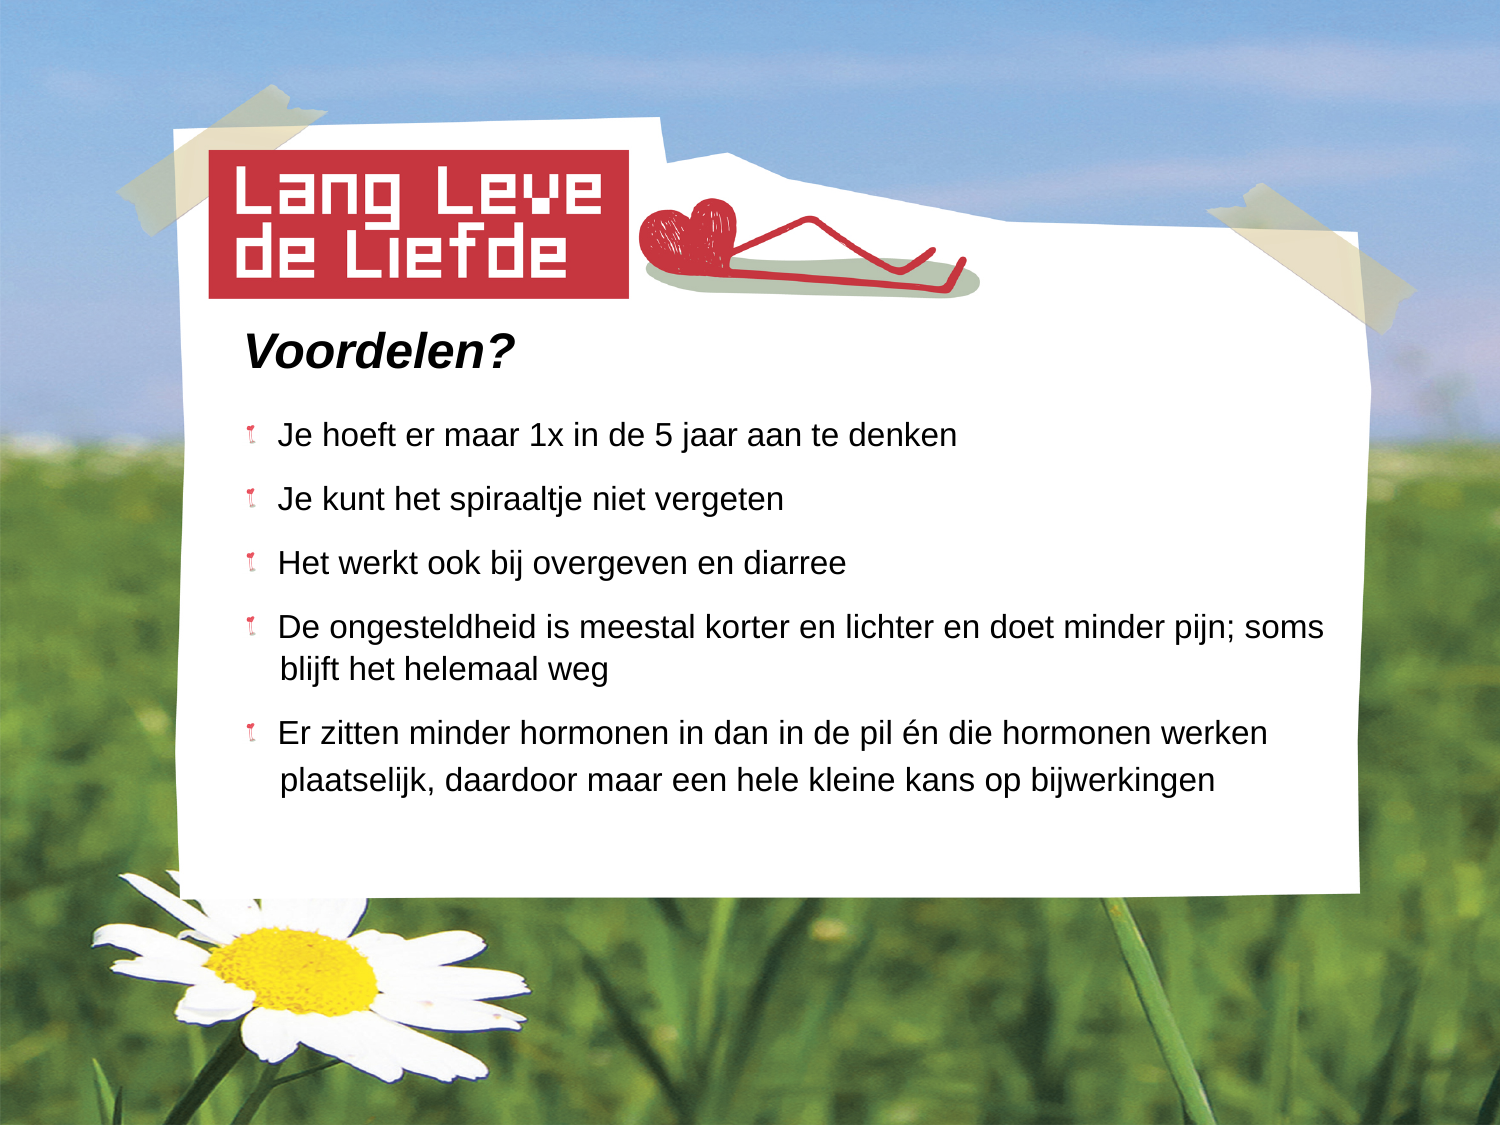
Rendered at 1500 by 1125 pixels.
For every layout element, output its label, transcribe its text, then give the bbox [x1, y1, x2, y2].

list Voordelen? Je hoeft er maar 1x in de 5 jaar aan te denken Je kunt het spiraaltje niet vergeten Het werkt ook bij overgeven en diarree De ongesteldheid is meestal korter en lichter en doet minder pijn; soms blijft het helemaal weg Er zitten minder hormonen in dan in de pil én die hormonen werken plaatselijk, daardoor maar een hele kleine kans op bijwerkingen [227, 317, 1355, 905]
picture [0, 0, 1500, 1125]
